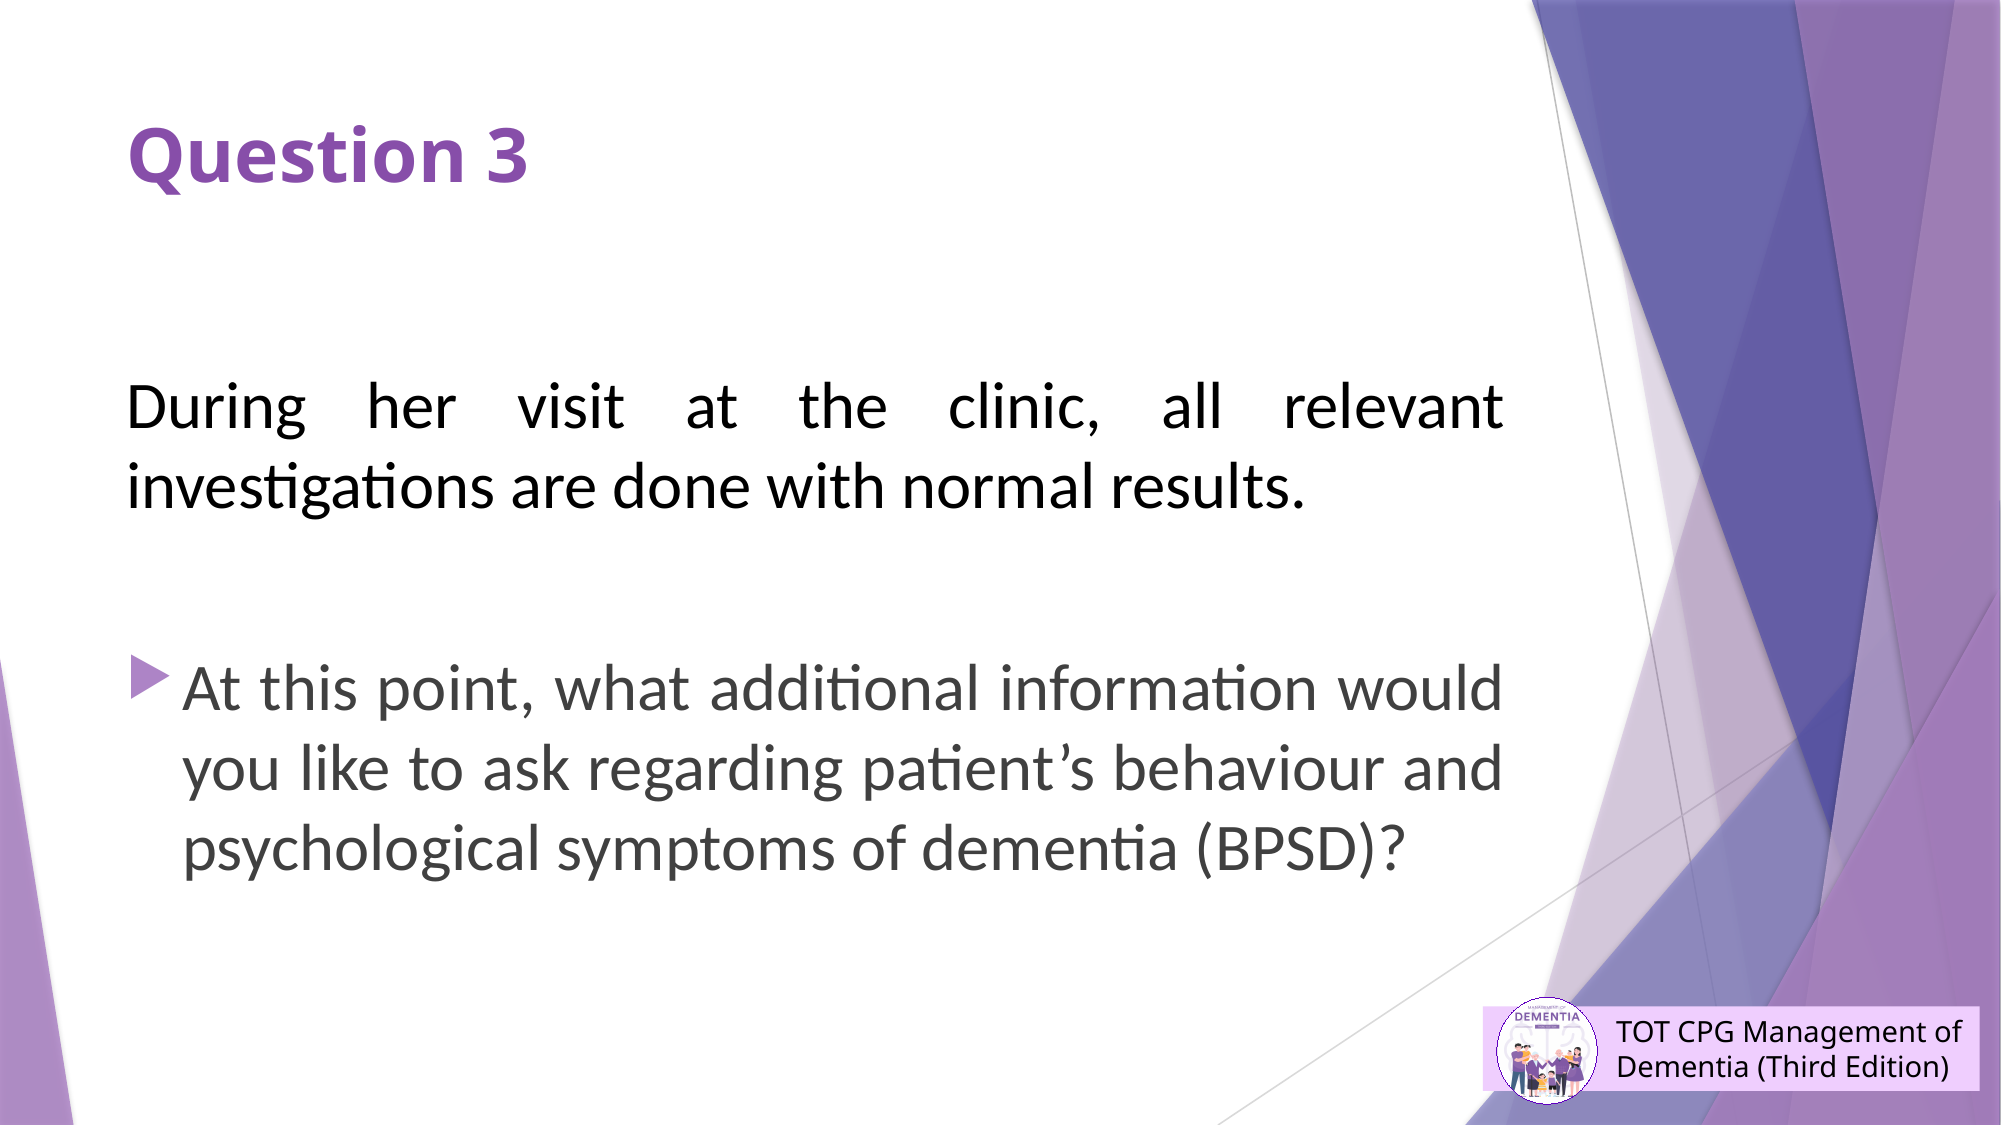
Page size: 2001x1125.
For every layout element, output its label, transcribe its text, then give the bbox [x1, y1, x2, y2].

list During her visit at the clinic, all relevant investigations are done with normal results. At this point, what additional information would you like to ask regarding patient’s behaviour and psychological symptoms of dementia (BPSD)? [111, 354, 1522, 992]
title Question 3 [111, 99, 1522, 317]
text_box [1482, 996, 1981, 1105]
slide_number 10 [1409, 991, 1522, 1051]
